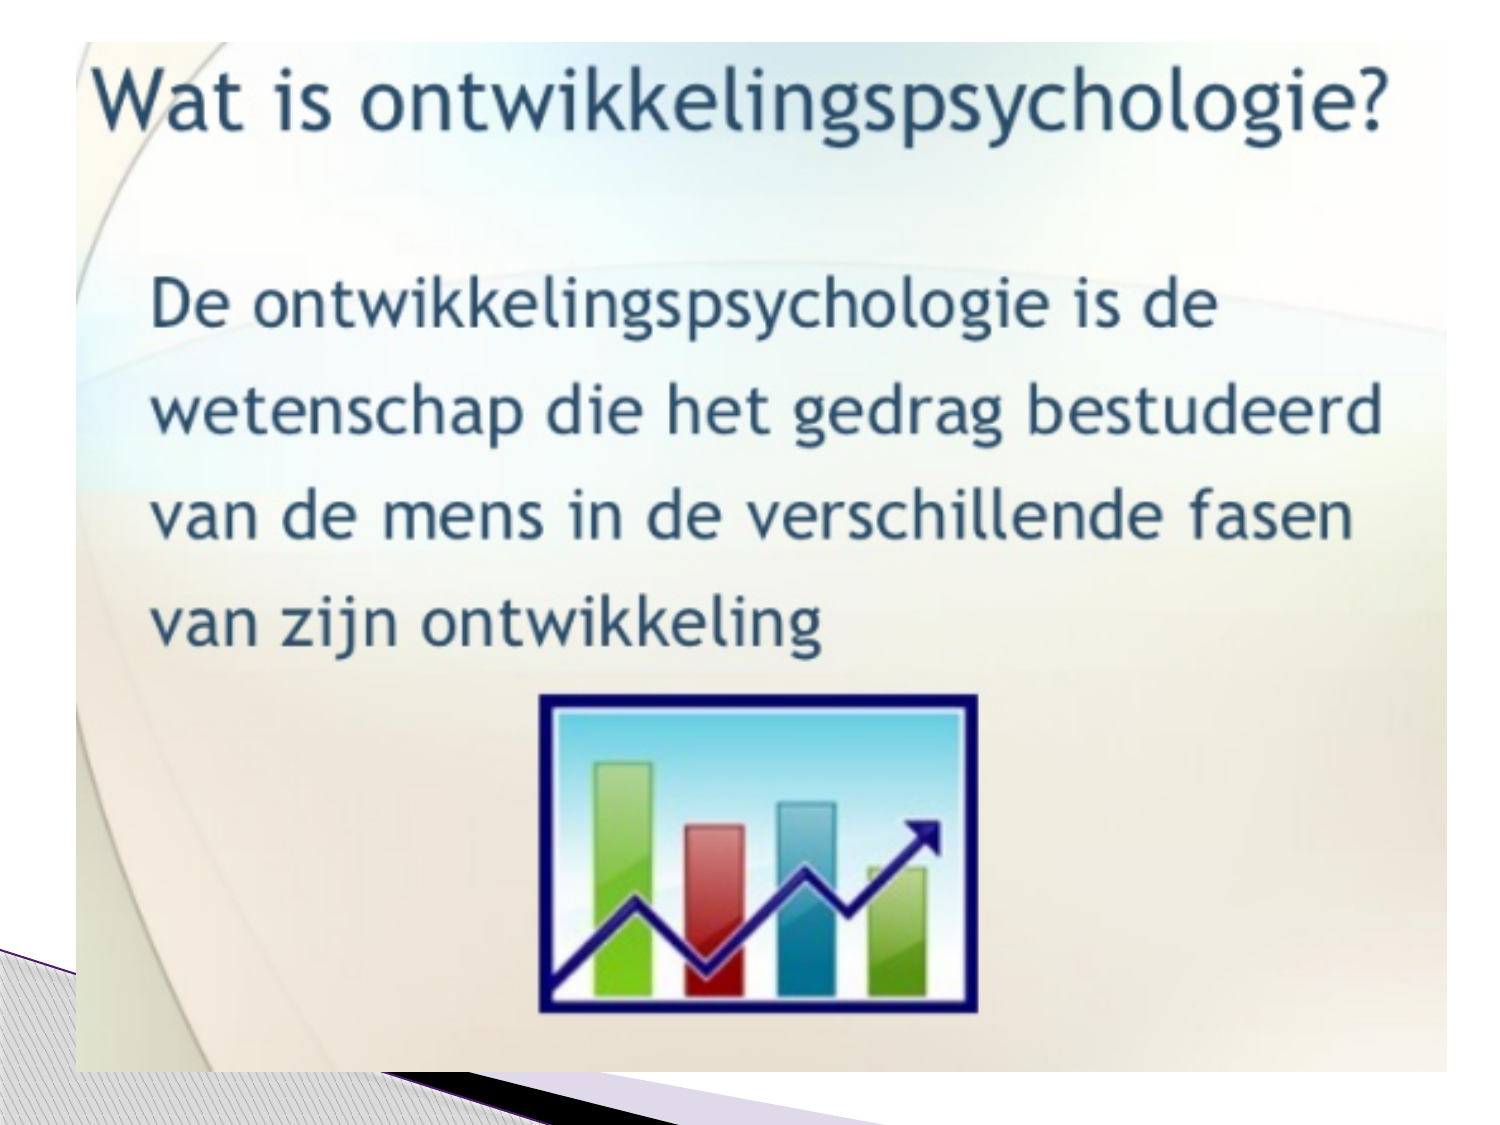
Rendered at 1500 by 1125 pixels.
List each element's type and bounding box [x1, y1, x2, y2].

picture [76, 42, 1448, 1072]
